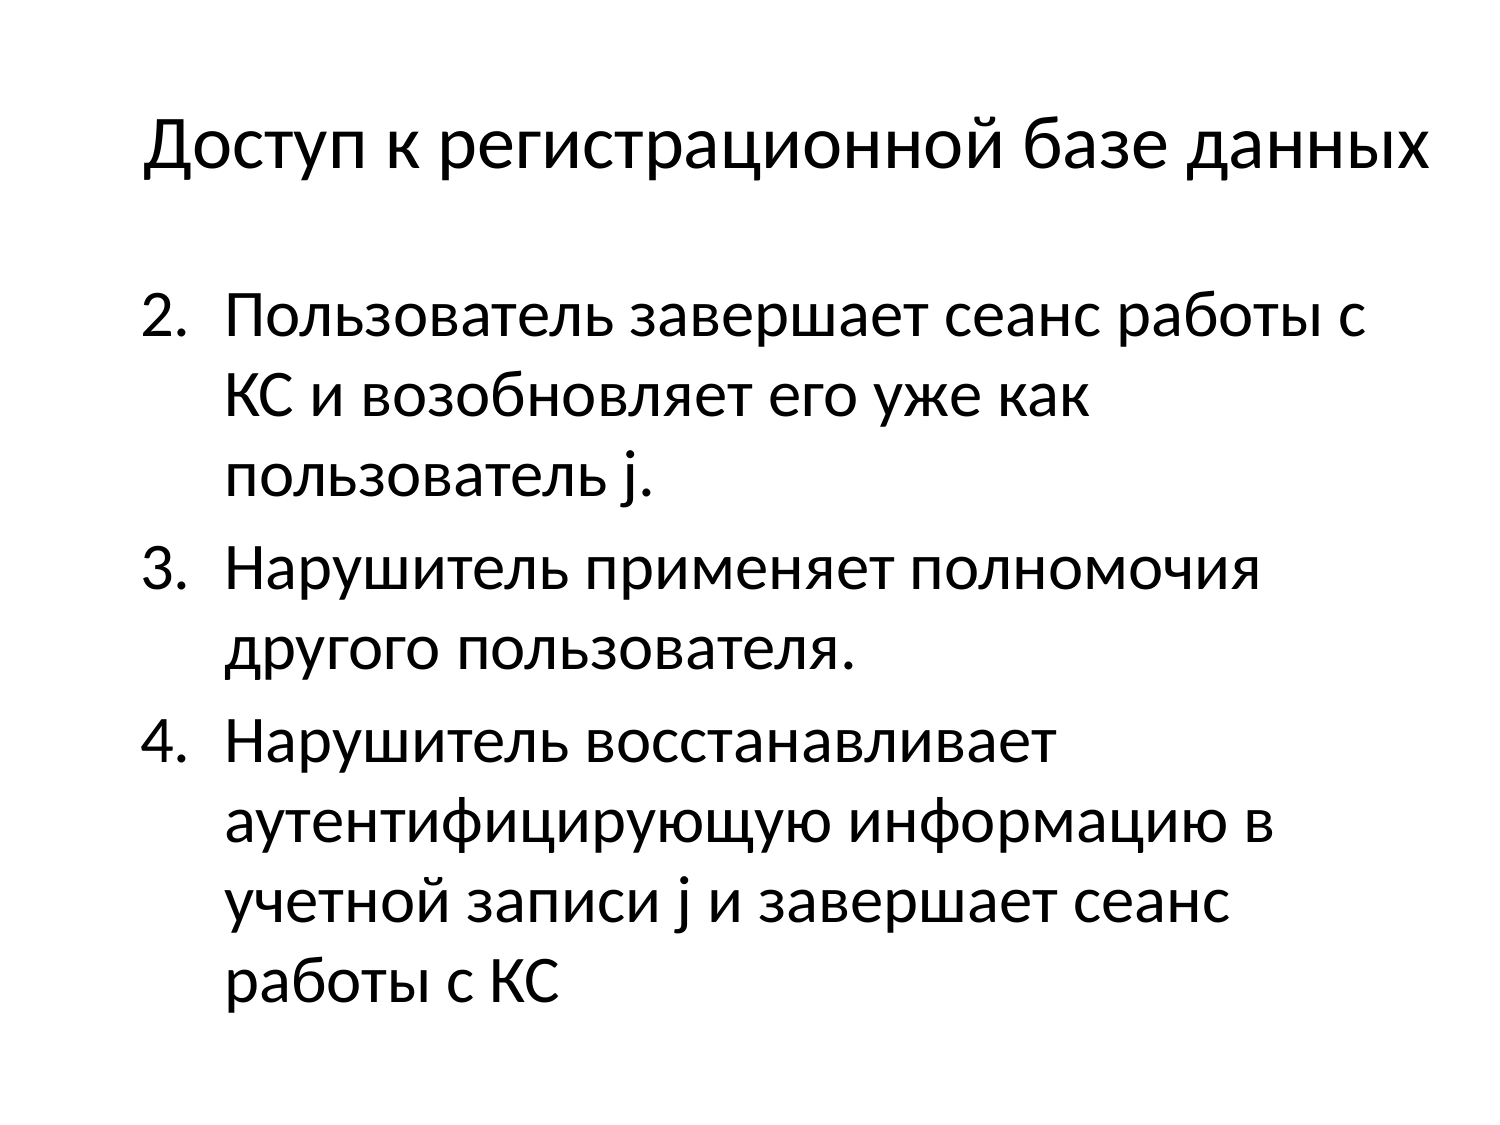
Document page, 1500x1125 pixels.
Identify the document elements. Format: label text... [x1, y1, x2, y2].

title Доступ к регистрационной базе данных [125, 44, 1450, 232]
list Пользователь завершает сеанс работы с КС и возобновляет его уже как пользователь j. Нарушитель применяет полномочия другого пользователя. Нарушитель восстанавливает аутентифицирующую информацию в учетной записи j и завершает сеанс работы с КС [125, 261, 1450, 1106]
